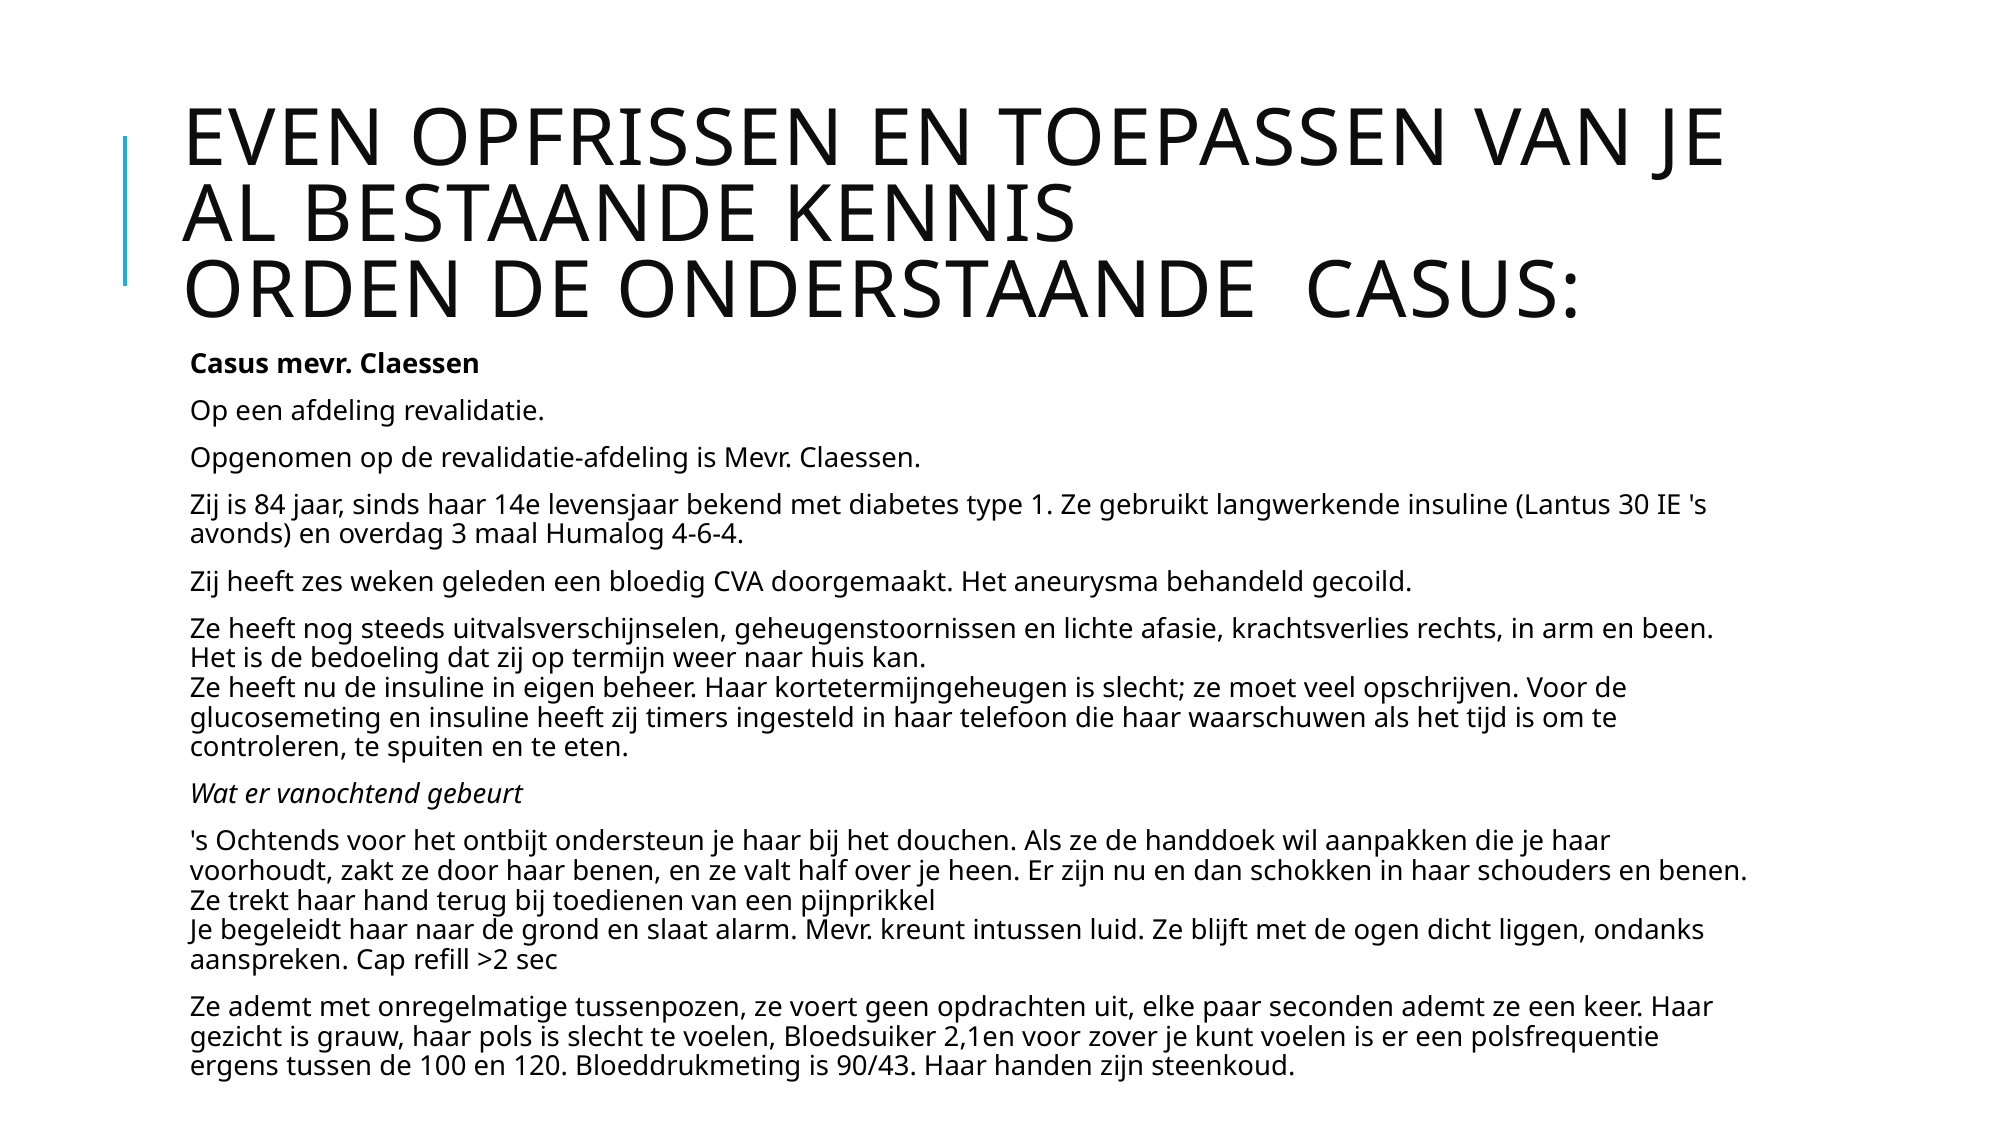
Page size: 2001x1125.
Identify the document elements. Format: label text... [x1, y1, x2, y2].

title Even opfrissen en toepassen van je al bestaande kennis orden de onderstaande casus: [168, 96, 1763, 341]
list Casus mevr. Claessen Op een afdeling revalidatie. Opgenomen op de revalidatie-afdeling is Mevr. Claessen. Zij is 84 jaar, sinds haar 14e levensjaar bekend met diabetes type 1. Ze gebruikt langwerkende insuline (Lantus 30 IE 's avonds) en overdag 3 maal Humalog 4-6-4. Zij heeft zes weken geleden een bloedig CVA doorgemaakt. Het aneurysma behandeld gecoild. Ze heeft nog steeds uitvalsverschijnselen, geheugenstoornissen en lichte afasie, krachtsverlies rechts, in arm en been. Het is de bedoeling dat zij op termijn weer naar huis kan. Ze heeft nu de insuline in eigen beheer. Haar kortetermijngeheugen is slecht; ze moet veel opschrijven. Voor de glucosemeting en insuline heeft zij timers ingesteld in haar telefoon die haar waarschuwen als het tijd is om te controleren, te spuiten en te eten. Wat er vanochtend gebeurt 's Ochtends voor het ontbijt ondersteun je haar bij het douchen. Als ze de handdoek wil aanpakken die je haar voorhoudt, zakt ze door haar benen, en ze valt half over je heen. Er zijn nu en dan schokken in haar schouders en benen. Ze trekt haar hand terug bij toedienen van een pijnprikkel Je begeleidt haar naar de grond en slaat alarm. Mevr. kreunt intussen luid. Ze blijft met de ogen dicht liggen, ondanks aanspreken. Cap refill >2 sec Ze ademt met onregelmatige tussenpozen, ze voert geen opdrachten uit, elke paar seconden ademt ze een keer. Haar gezicht is grauw, haar pols is slecht te voelen, Bloedsuiker 2,1en voor zover je kunt voelen is er een polsfrequentie ergens tussen de 100 en 120. Bloeddrukmeting is 90/43. Haar handen zijn steenkoud. [168, 341, 1763, 1092]
